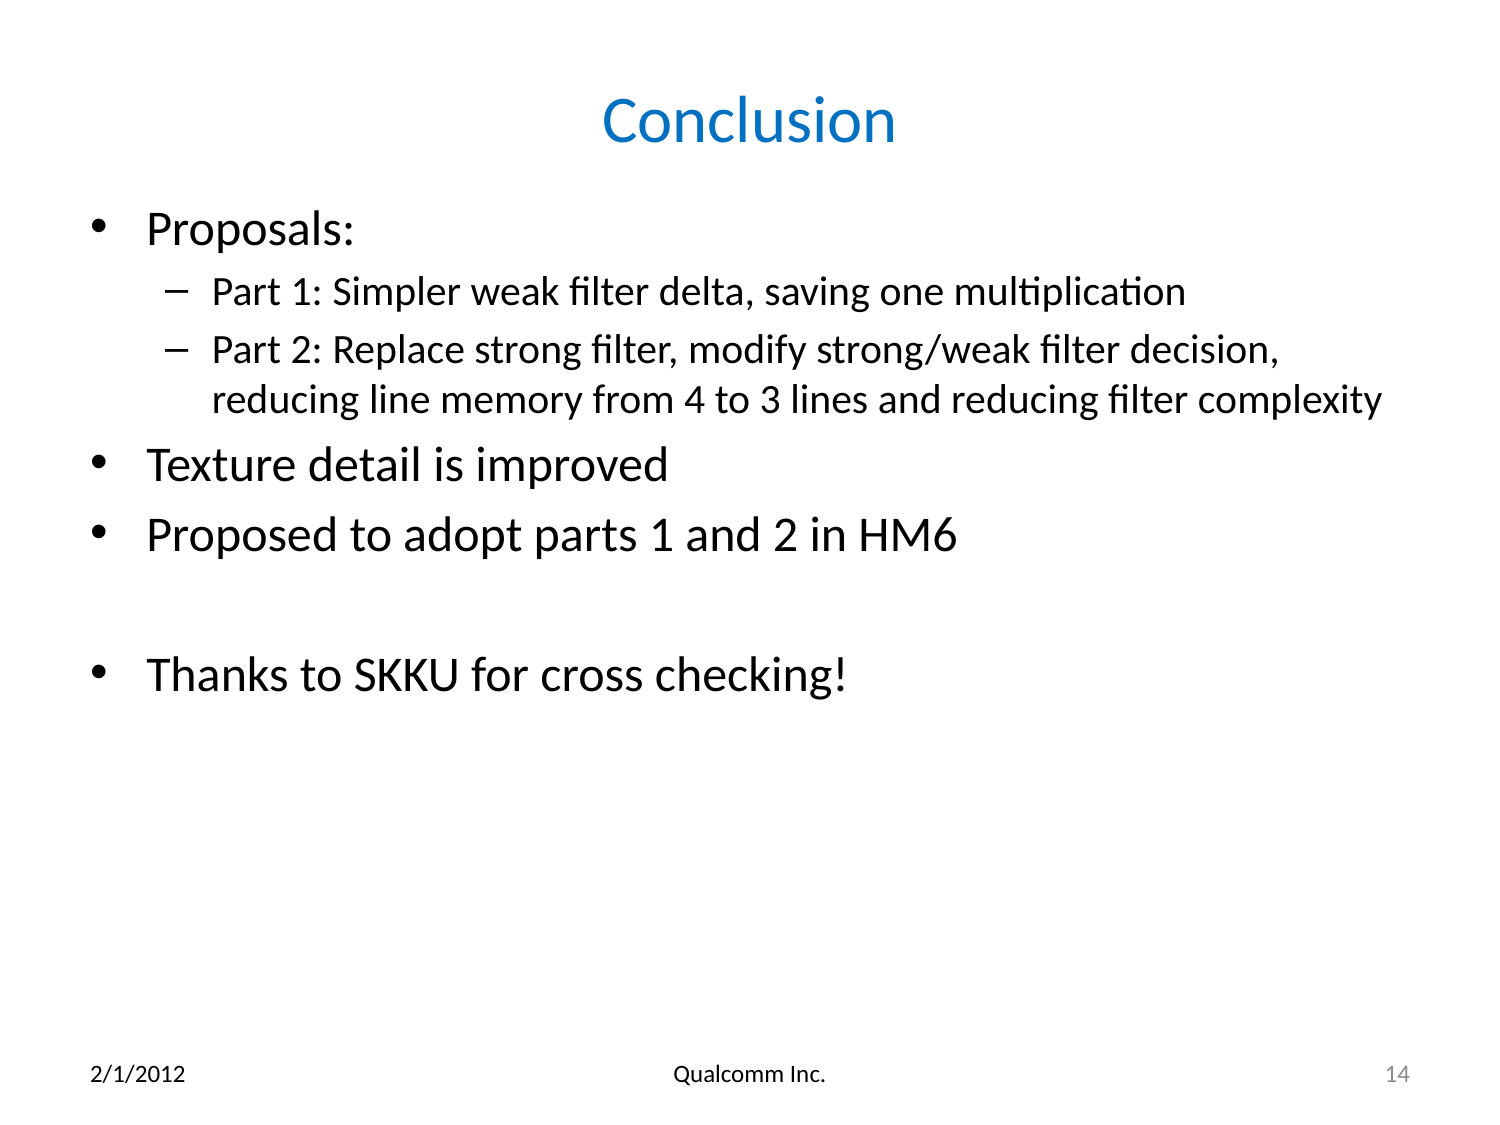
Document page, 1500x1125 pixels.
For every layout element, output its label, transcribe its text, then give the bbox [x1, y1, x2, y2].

title Conclusion [75, 45, 1425, 187]
list Proposals: Part 1: Simpler weak filter delta, saving one multiplication Part 2: Replace strong filter, modify strong/weak filter decision, reducing line memory from 4 to 3 lines and reducing filter complexity Texture detail is improved Proposed to adopt parts 1 and 2 in HM6 Thanks to SKKU for cross checking! [75, 187, 1425, 1005]
slide_number 14 [1074, 1042, 1425, 1103]
footer Qualcomm Inc. [512, 1042, 988, 1103]
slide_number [75, 1042, 425, 1103]
